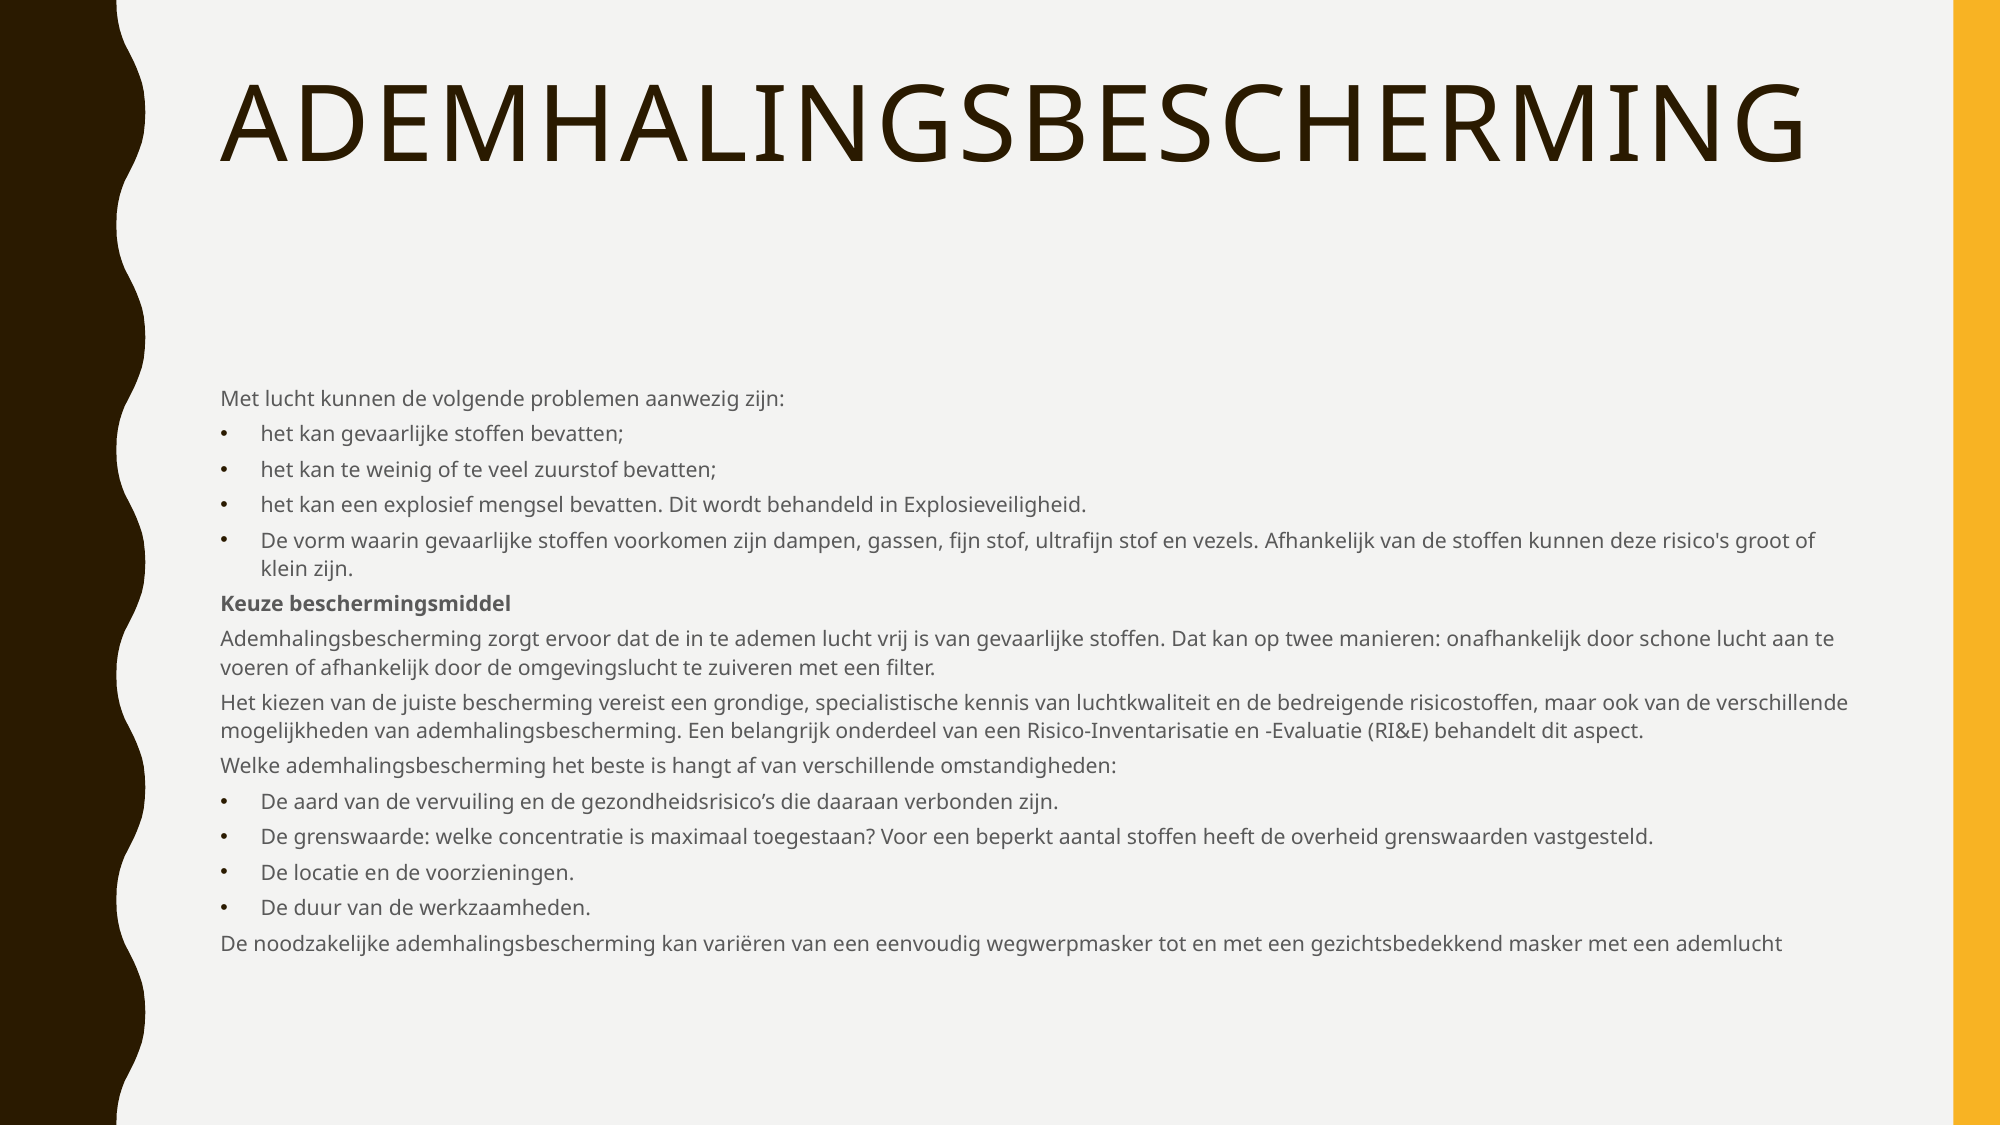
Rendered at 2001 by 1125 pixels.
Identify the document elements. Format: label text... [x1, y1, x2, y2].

title Ademhalingsbescherming [205, 62, 1875, 308]
list Met lucht kunnen de volgende problemen aanwezig zijn: het kan gevaarlijke stoffen bevatten; het kan te weinig of te veel zuurstof bevatten; het kan een explosief mengsel bevatten. Dit wordt behandeld in Explosieveiligheid. De vorm waarin gevaarlijke stoffen voorkomen zijn dampen, gassen, fijn stof, ultrafijn stof en vezels. Afhankelijk van de stoffen kunnen deze risico's groot of klein zijn. Keuze beschermingsmiddel Ademhalingsbescherming zorgt ervoor dat de in te ademen lucht vrij is van gevaarlijke stoffen. Dat kan op twee manieren: onafhankelijk door schone lucht aan te voeren of afhankelijk door de omgevingslucht te zuiveren met een filter. Het kiezen van de juiste bescherming vereist een grondige, specialistische kennis van luchtkwaliteit en de bedreigende risicostoffen, maar ook van de verschillende mogelijkheden van ademhalingsbescherming. Een belangrijk onderdeel van een Risico-Inventarisatie en -Evaluatie (RI&E) behandelt dit aspect. Welke ademhalingsbescherming het beste is hangt af van verschillende omstandigheden: De aard van de vervuiling en de gezondheidsrisico’s die daaraan verbonden zijn. De grenswaarde: welke concentratie is maximaal toegestaan? Voor een beperkt aantal stoffen heeft de overheid grenswaarden vastgesteld. De locatie en de voorzieningen. De duur van de werkzaamheden. De noodzakelijke ademhalingsbescherming kan variëren van een eenvoudig wegwerpmasker tot en met een gezichtsbedekkend masker met een ademlucht [205, 375, 1875, 965]
